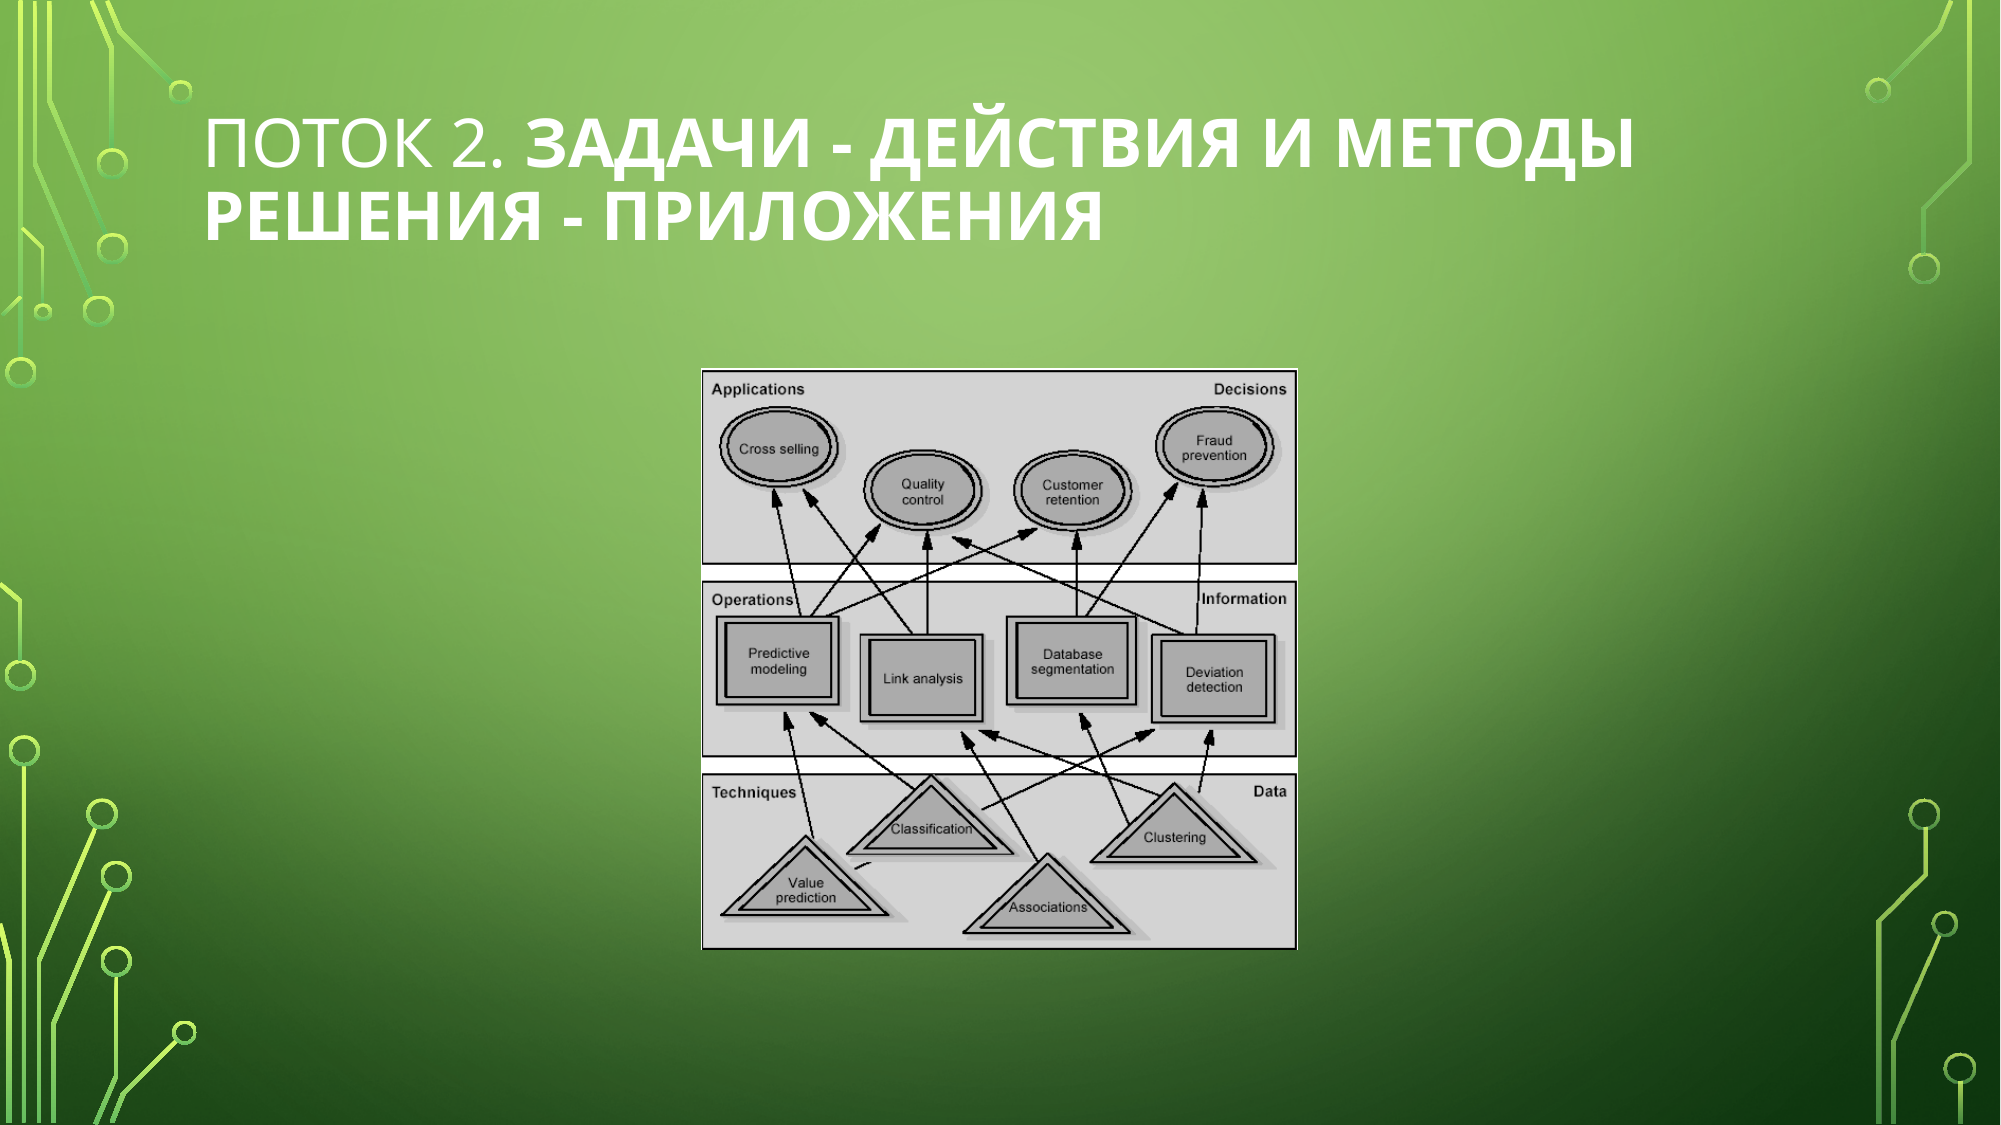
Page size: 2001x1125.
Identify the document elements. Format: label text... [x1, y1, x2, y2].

title Поток 2. ЗАДАЧИ - ДЕЙСТВИЯ И МЕТОДЫ РЕШЕНИЯ - ПРИЛОЖЕНИЯ [187, 101, 1813, 344]
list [701, 368, 1298, 951]
